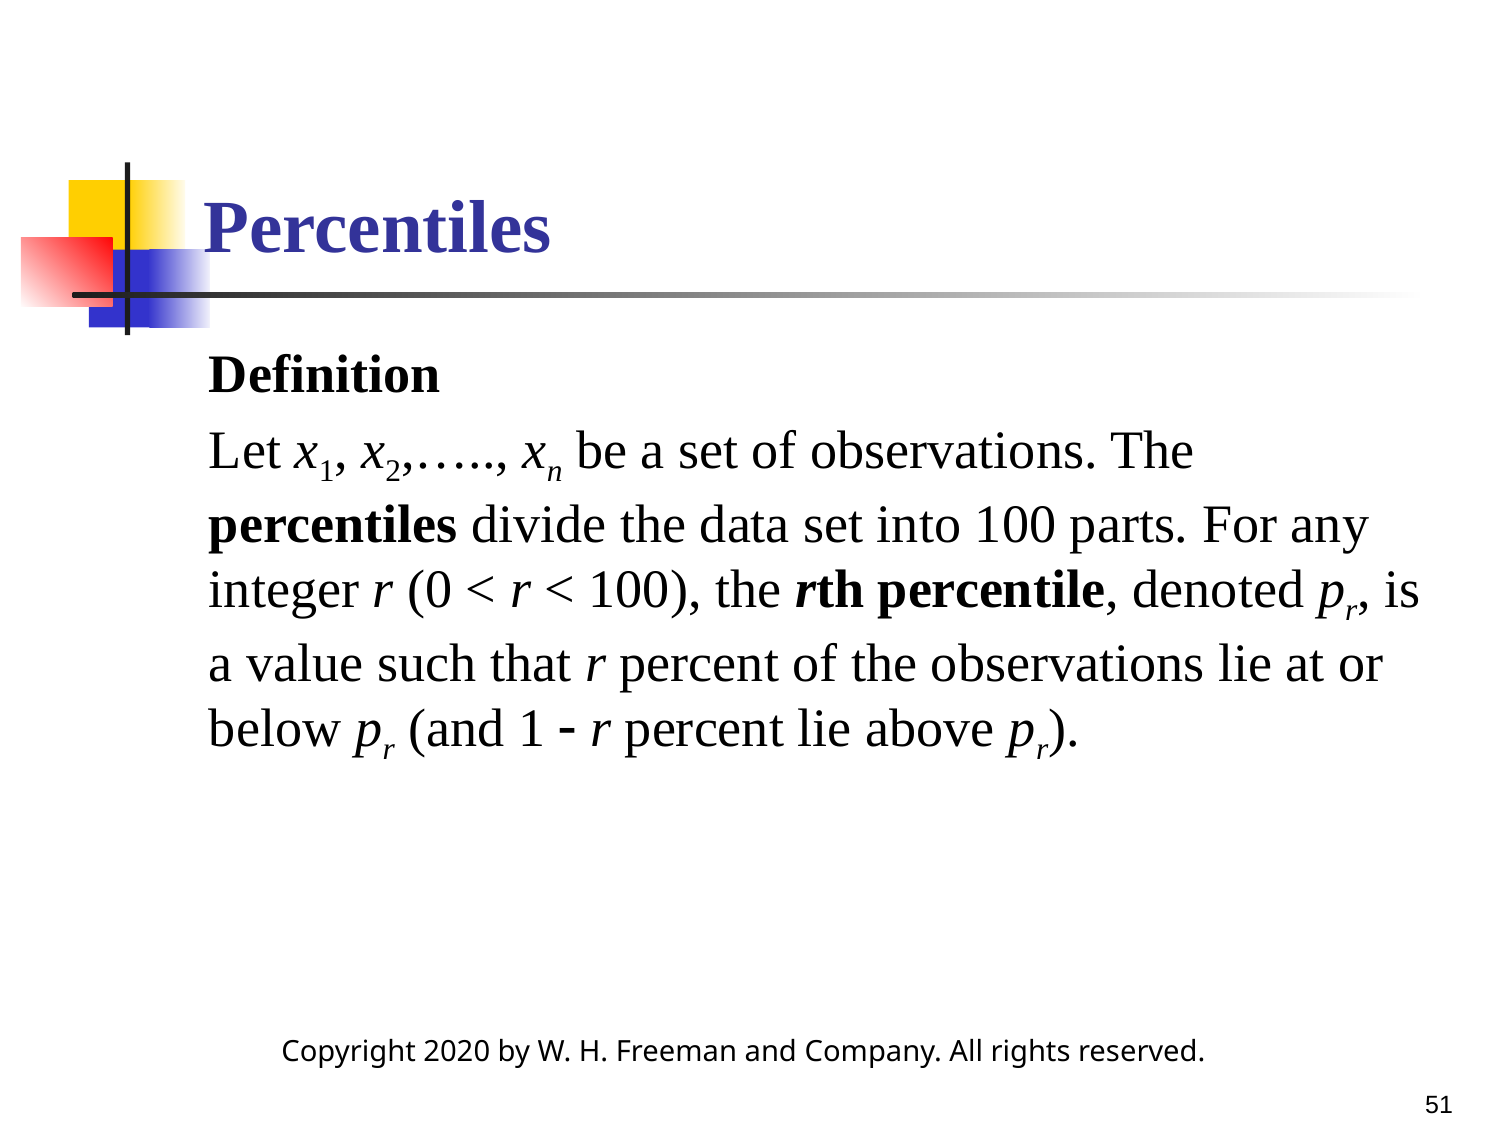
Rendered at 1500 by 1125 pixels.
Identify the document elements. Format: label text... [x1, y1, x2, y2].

list Definition Let x1, x2,….., xn be a set of observations. The percentiles divide the data set into 100 parts. For any integer r (0 < r < 100), the rth percentile, denoted pr, is a value such that r percent of the observations lie at or below pr (and 1  r percent lie above pr). [193, 331, 1469, 1006]
title Percentiles [188, 35, 1468, 275]
